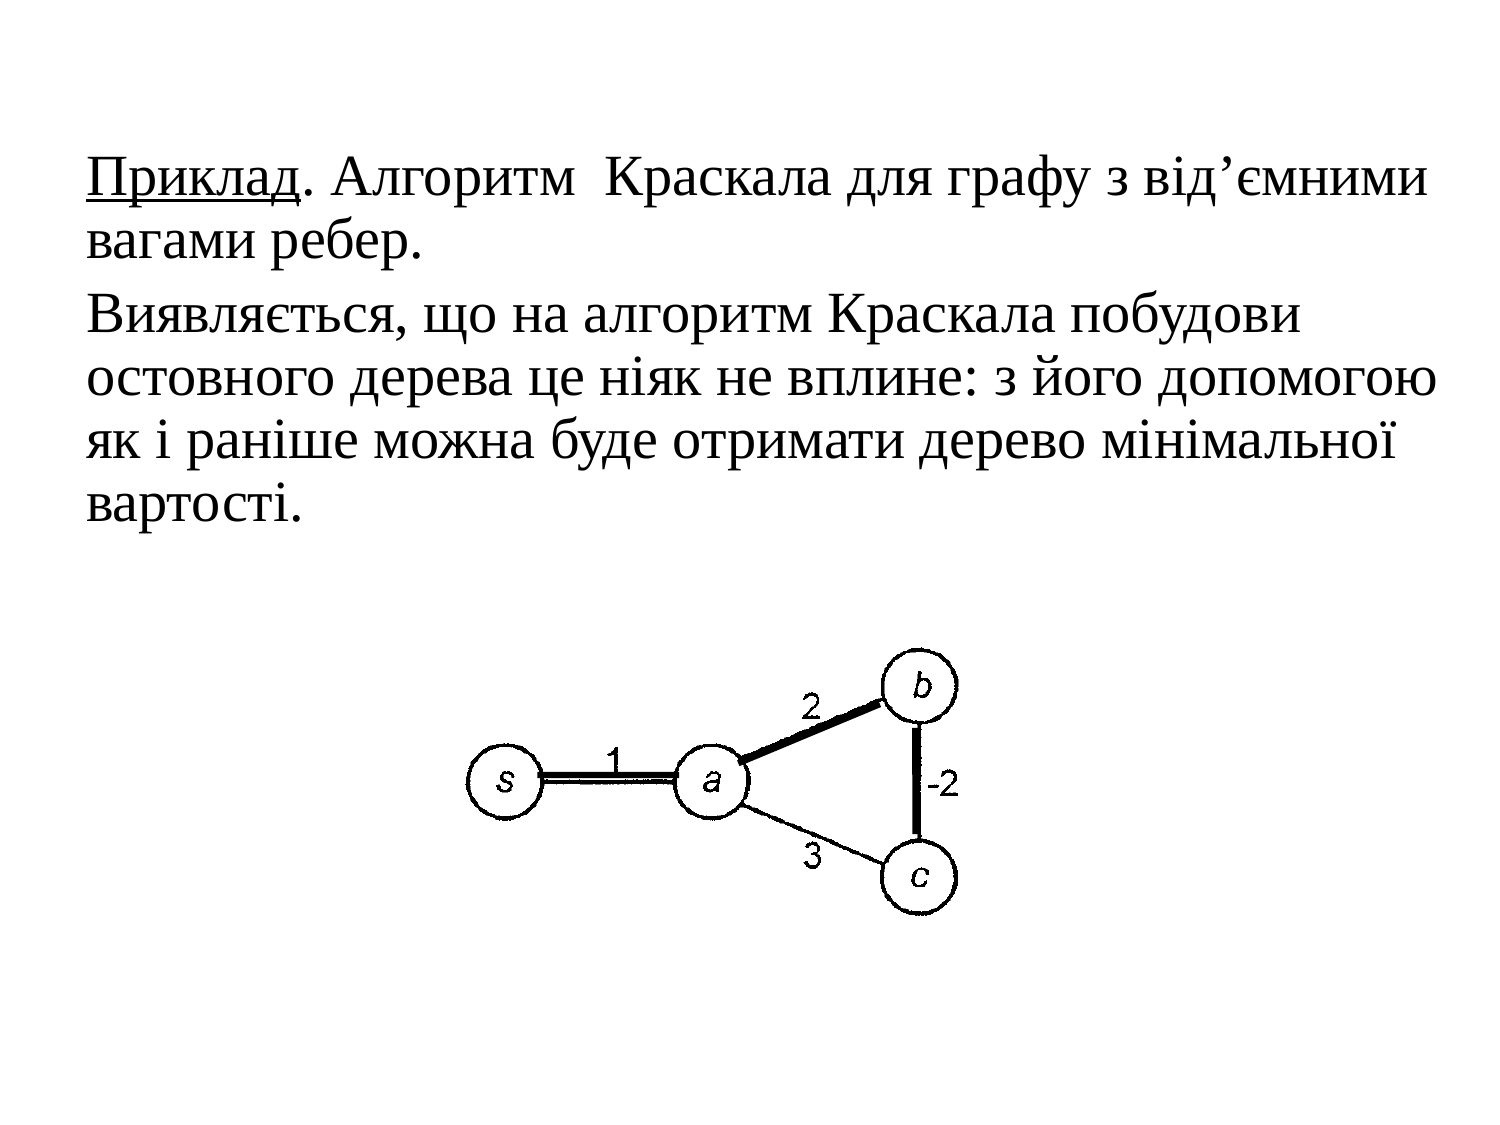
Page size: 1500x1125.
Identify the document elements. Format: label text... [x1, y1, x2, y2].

list Приклад. Алгоритм Краскала для графу з від’ємними вагами ребер. Виявляється, що на алгоритм Краскала побудови остовного дерева це ніяк не вплине: з його допомогою як і раніше можна буде отримати дерево мінімальної вартості. [0, 136, 1471, 681]
picture [454, 621, 975, 934]
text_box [537, 703, 916, 835]
